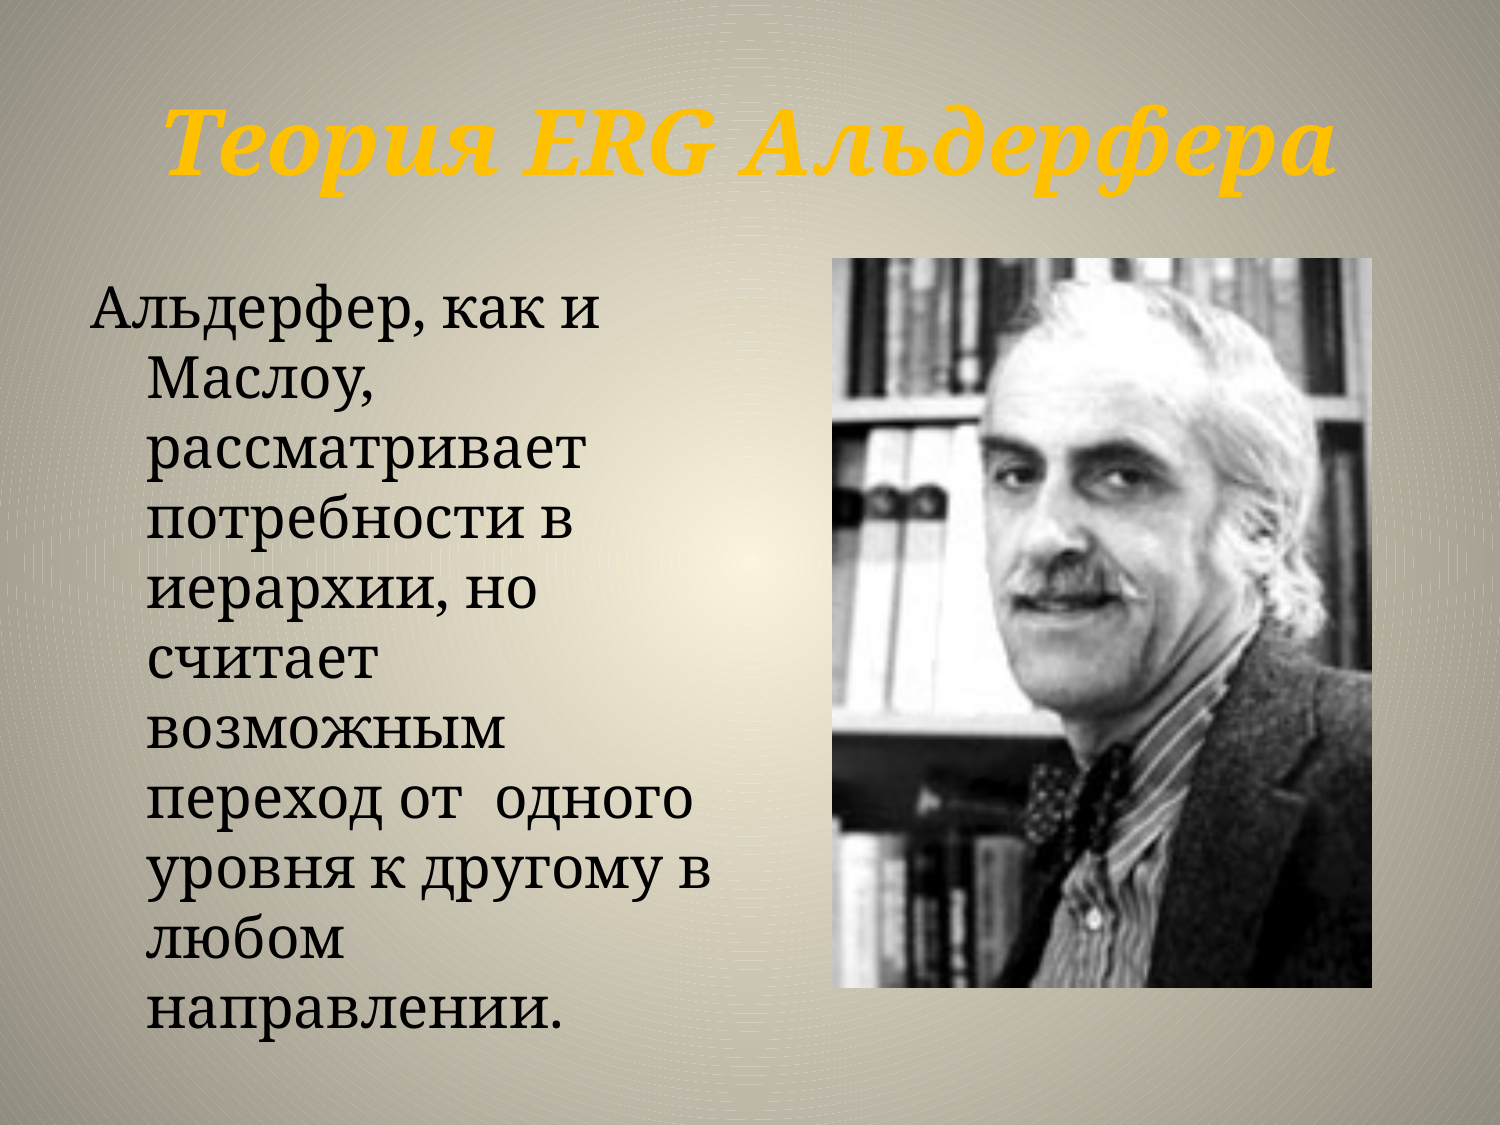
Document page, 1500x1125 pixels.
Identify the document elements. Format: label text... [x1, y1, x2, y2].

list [831, 258, 1372, 989]
title Теория ERG Альдерфера [75, 45, 1425, 233]
list Альдерфер, как и Маслоу, рассматривает потребности в иерархии, но считает возможным переход от одного уровня к другому в любом направлении. [75, 262, 738, 1005]
